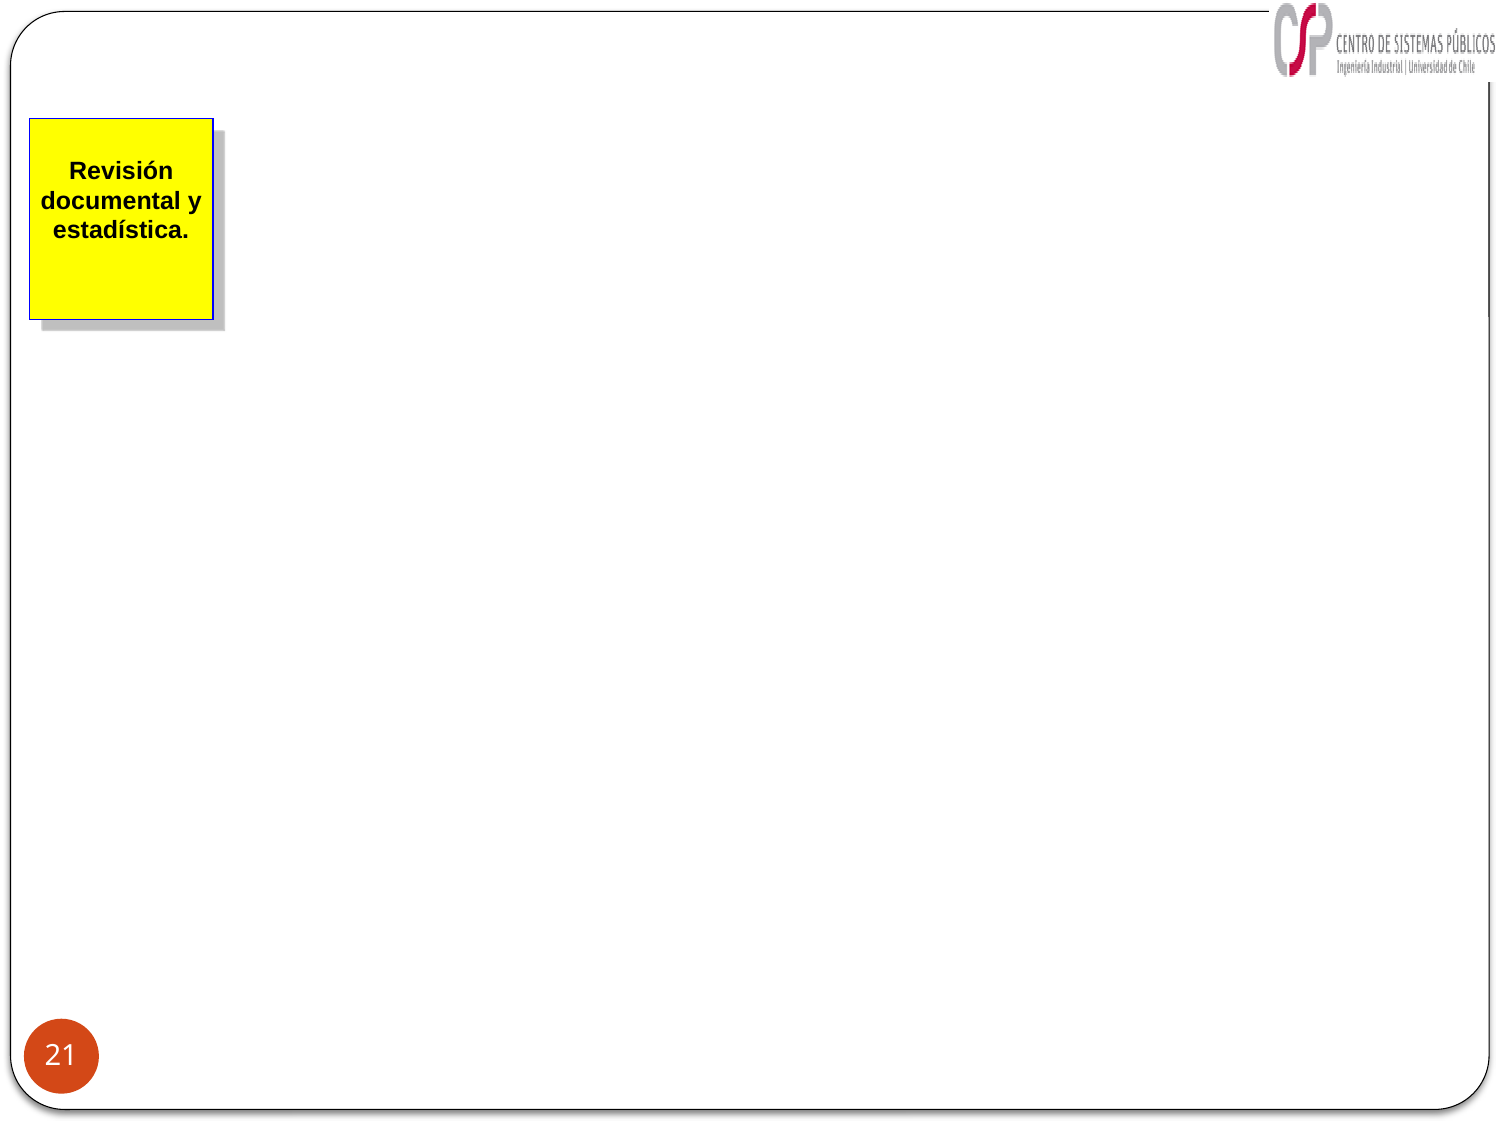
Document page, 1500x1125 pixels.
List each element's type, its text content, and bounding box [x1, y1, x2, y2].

text_box Revisión documental y estadística. [29, 118, 214, 320]
picture [1269, 0, 1500, 82]
slide_number 21 [23, 1018, 99, 1094]
